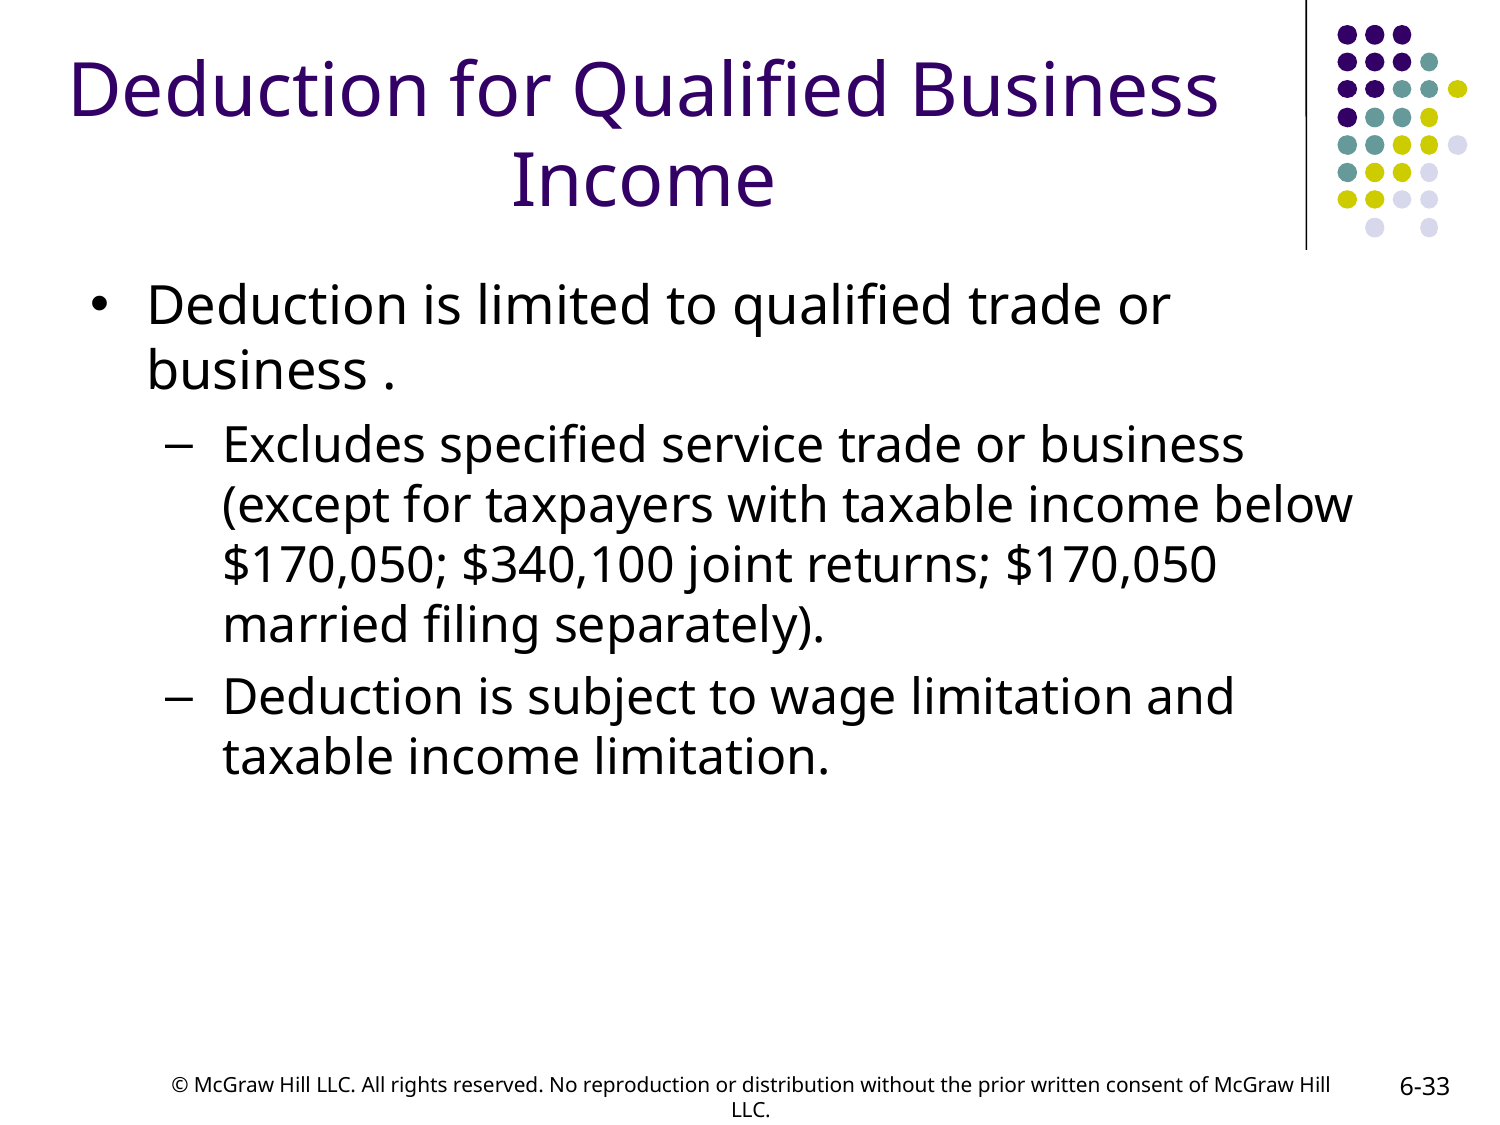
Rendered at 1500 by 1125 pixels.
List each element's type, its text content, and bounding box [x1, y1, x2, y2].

title Deduction for Qualified Business Income [25, 24, 1263, 238]
list Deduction is limited to qualified trade or business . Excludes specified service trade or business (except for taxpayers with taxable income below $170,050; $340,100 joint returns; $170,050 married filing separately). Deduction is subject to wage limitation and taxable income limitation. [75, 262, 1413, 1050]
